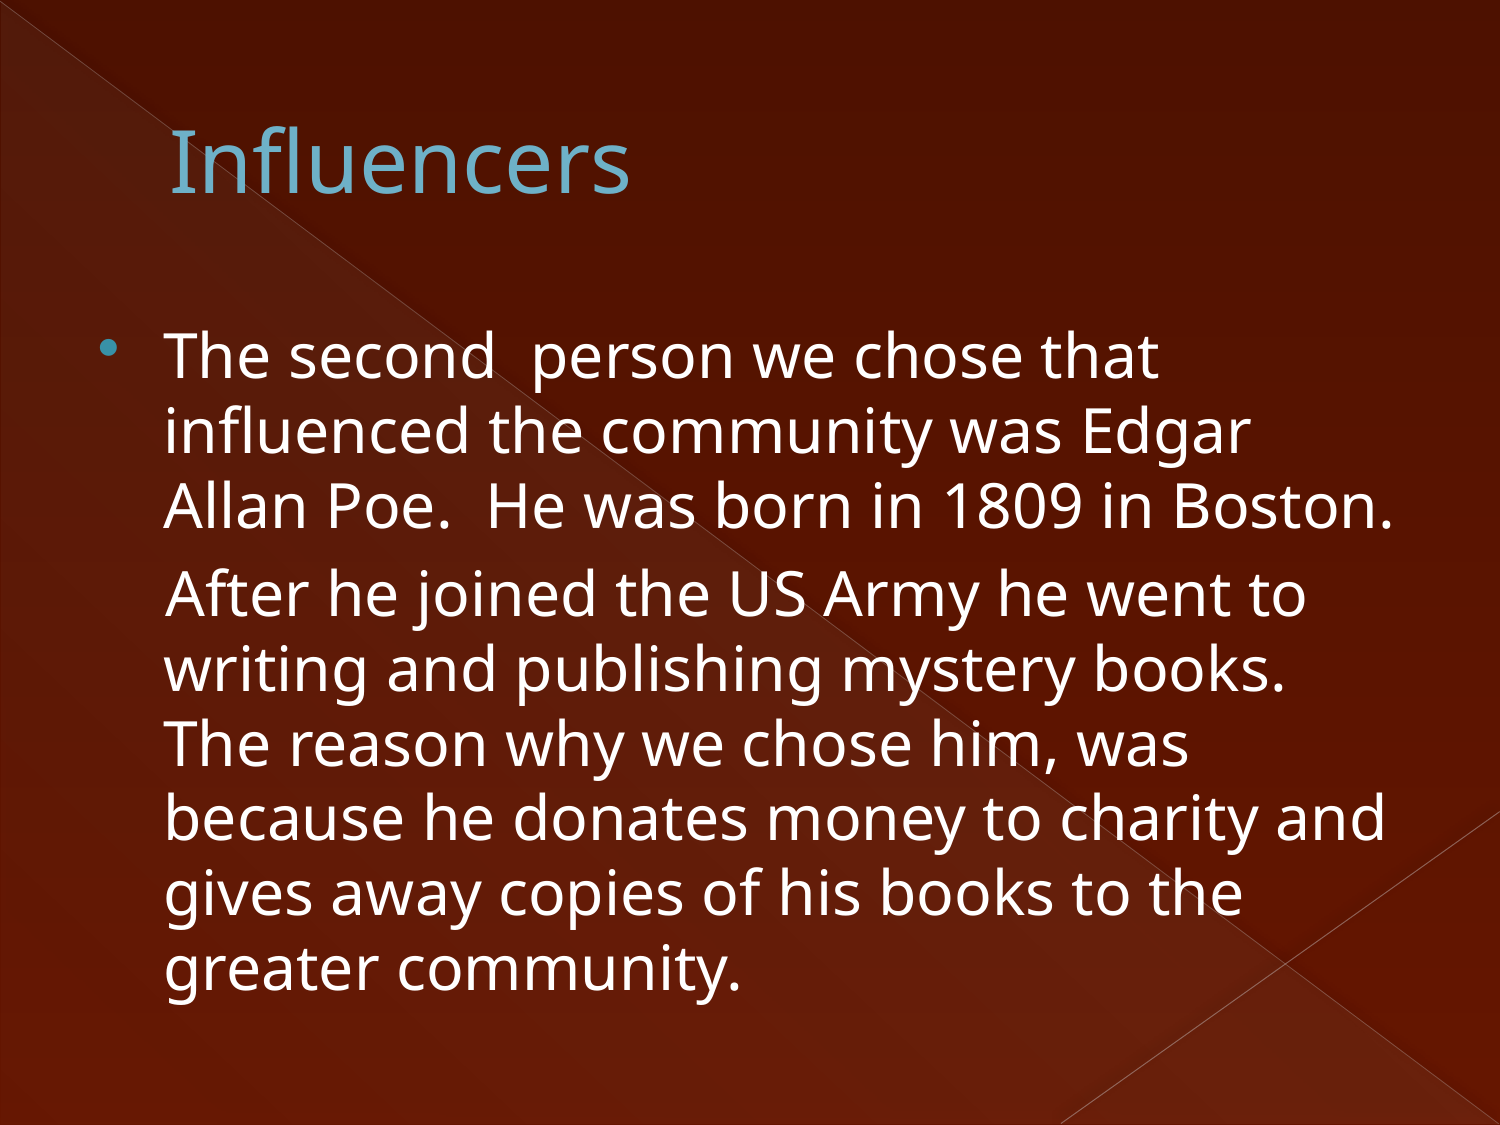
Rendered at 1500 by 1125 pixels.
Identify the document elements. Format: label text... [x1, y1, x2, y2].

list The second person we chose that influenced the community was Edgar Allan Poe. He was born in 1809 in Boston. After he joined the US Army he went to writing and publishing mystery books. The reason why we chose him, was because he donates money to charity and gives away copies of his books to the greater community. [75, 308, 1425, 1059]
title Influencers [75, 43, 1425, 274]
